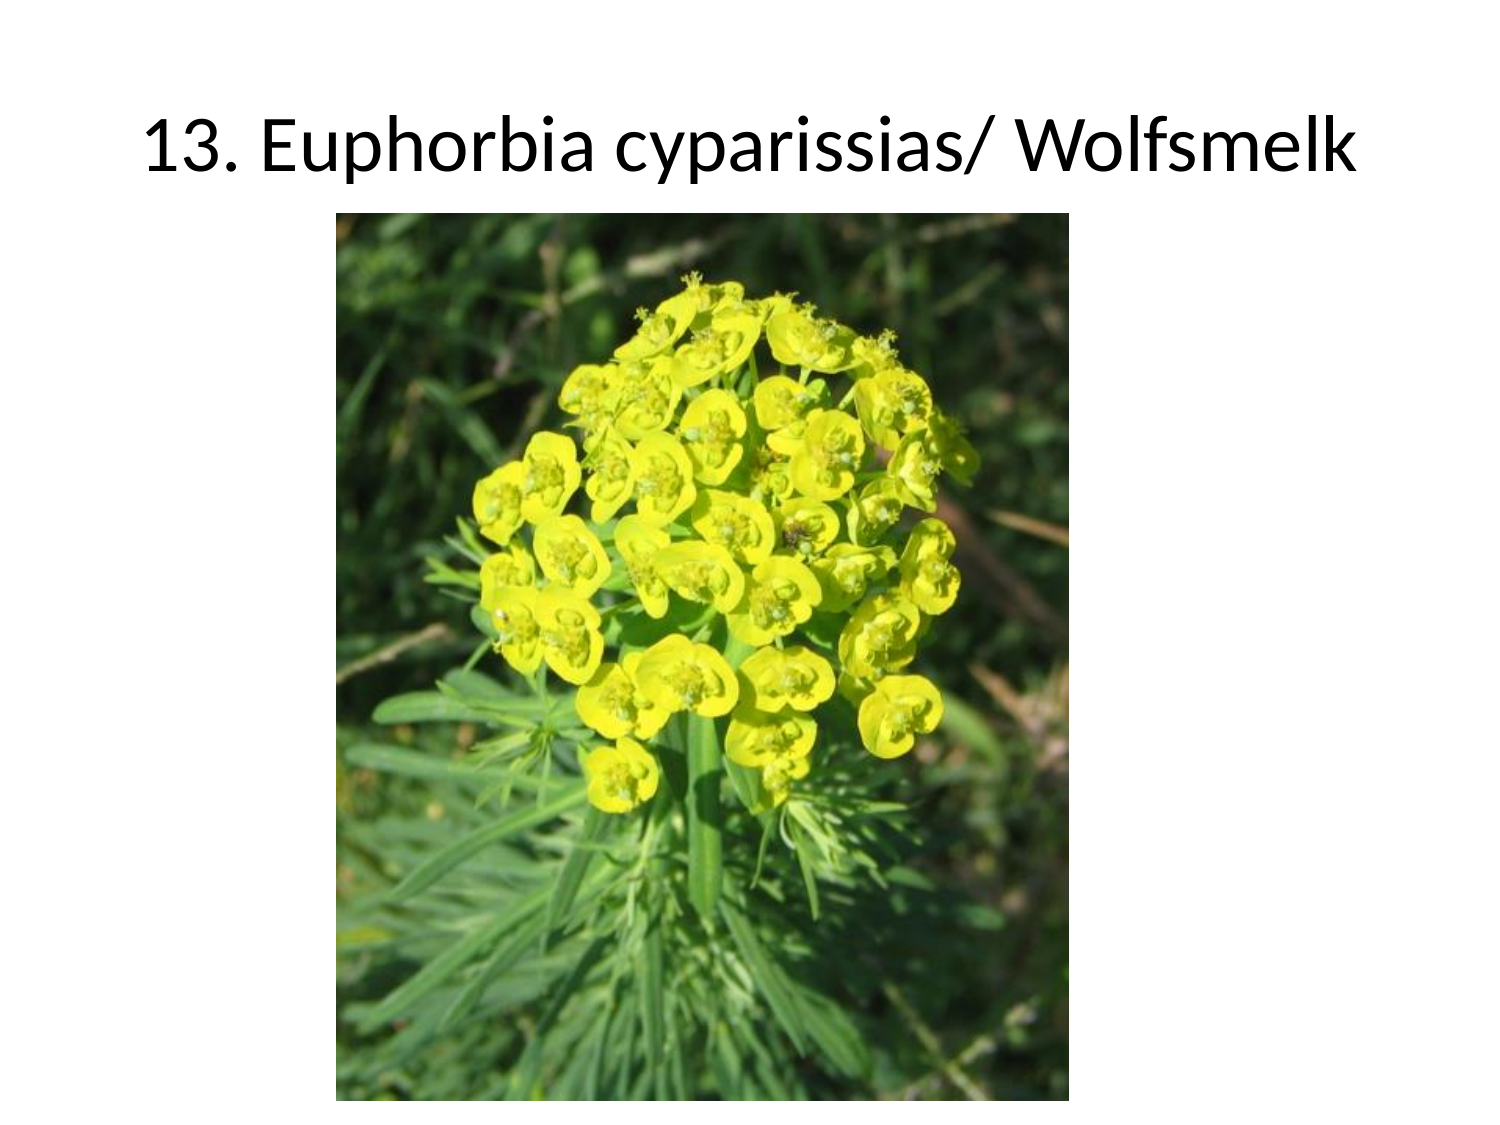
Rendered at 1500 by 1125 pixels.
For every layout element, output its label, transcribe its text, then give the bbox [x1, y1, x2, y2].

title 13. Euphorbia cyparissias/ Wolfsmelk [75, 45, 1425, 233]
picture [336, 213, 1070, 1101]
